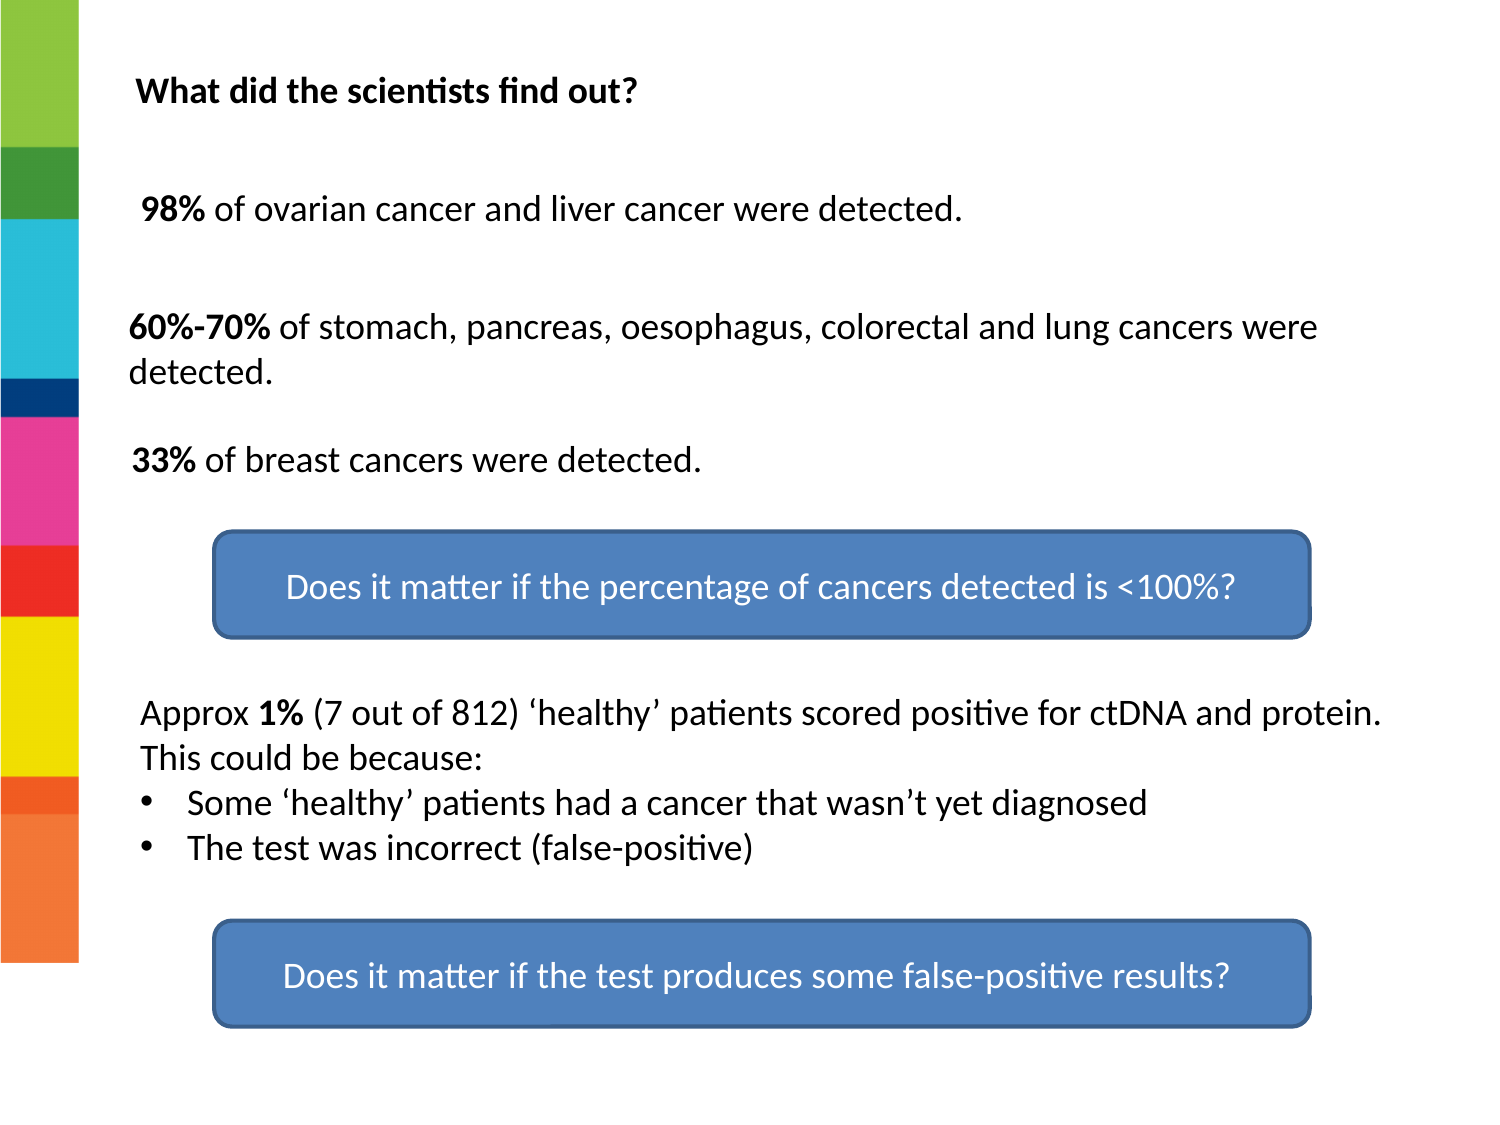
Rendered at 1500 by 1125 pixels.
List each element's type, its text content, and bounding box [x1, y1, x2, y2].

picture [1, 0, 78, 962]
text_box 33% of breast cancers were detected. [116, 427, 718, 488]
text_box What did the scientists find out? [120, 58, 655, 119]
text_box 60%-70% of stomach, pancreas, oesophagus, colorectal and lung cancers were detected. [113, 294, 1471, 400]
text_box Does it matter if the test produces some false-positive results? [212, 918, 1312, 1029]
text_box Does it matter if the percentage of cancers detected is <100%? [212, 529, 1312, 640]
text_box Approx 1% (7 out of 812) ‘healthy’ patients scored positive for ctDNA and protein. This could be because: Some ‘healthy’ patients had a cancer that wasn’t yet diagnosed The test was incorrect (false-positive) [125, 680, 1399, 876]
text_box 98% of ovarian cancer and liver cancer were detected. [125, 176, 980, 237]
